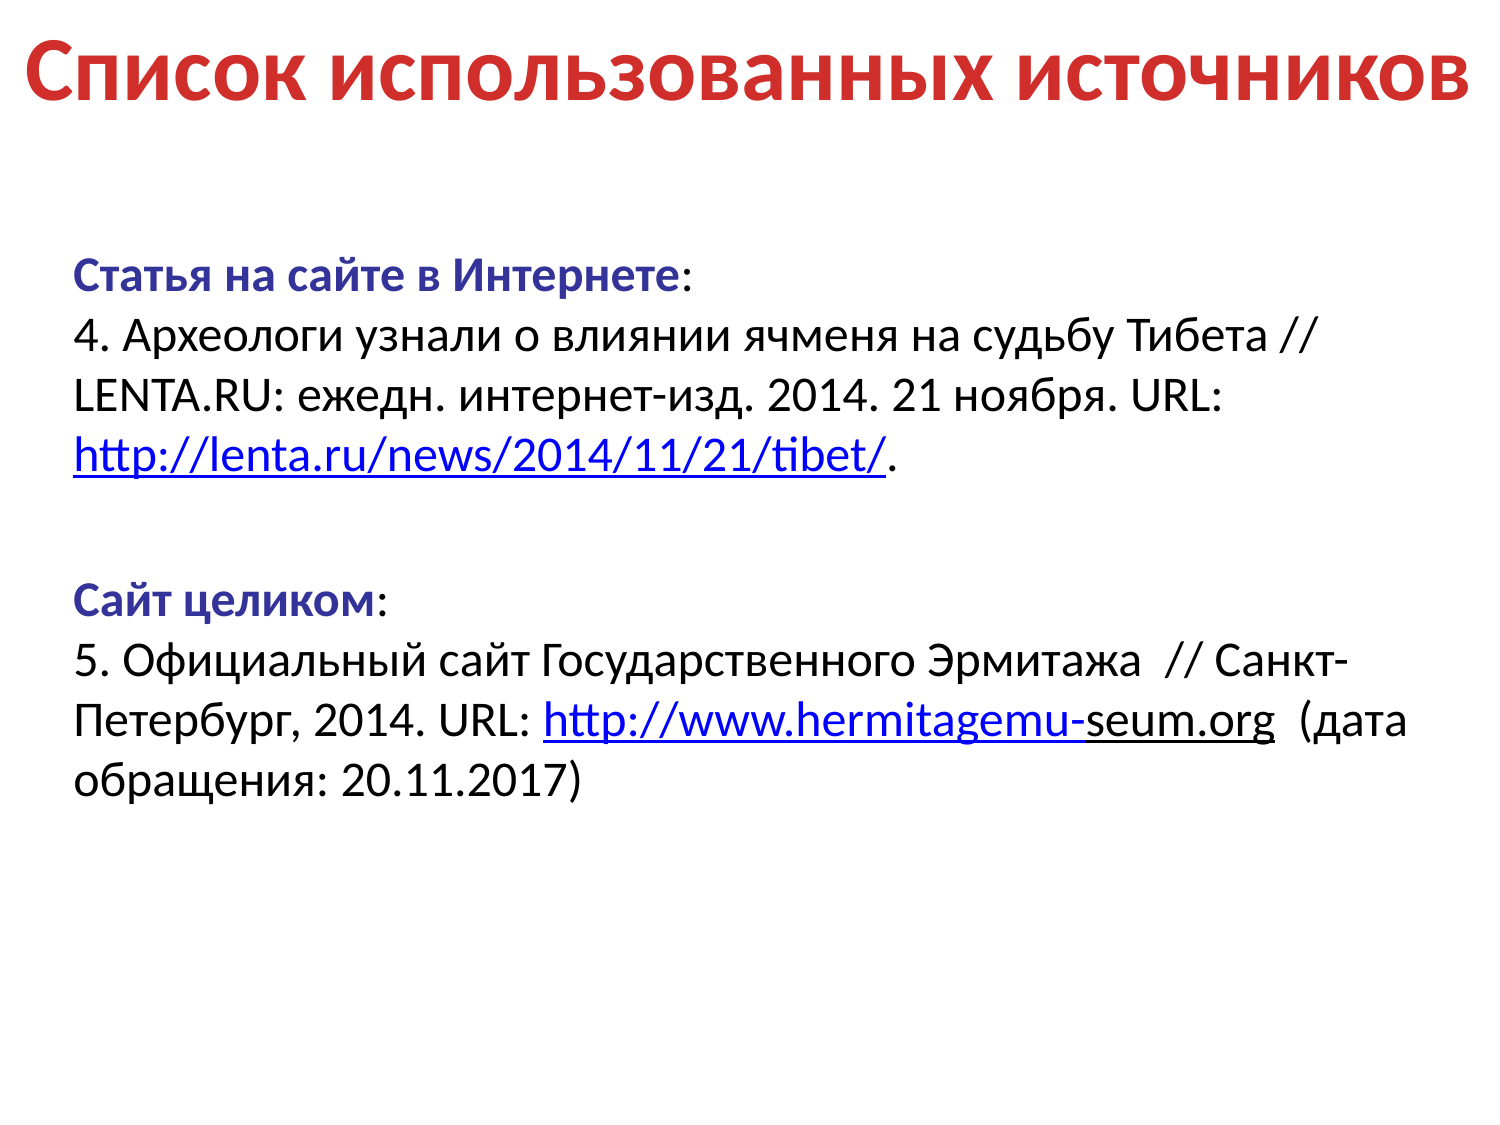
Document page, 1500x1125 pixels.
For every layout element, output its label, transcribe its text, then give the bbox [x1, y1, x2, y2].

text_box Статья на сайте в Интернете: 4. Археологи узнали о влиянии ячменя на судьбу Тибета // LENTA.RU: ежедн. интернет-изд. 2014. 21 ноября. URL: http://lenta.ru/news/2014/11/21/tibet/. Сайт целиком: 5. Официальный сайт Государственного Эрмитажа // Санкт-Петербург, 2014. URL: http://www.hermitagemu-seum.org (дата обращения: 20.11.2017) [58, 234, 1428, 815]
title Список использованных источников [0, 0, 1500, 127]
